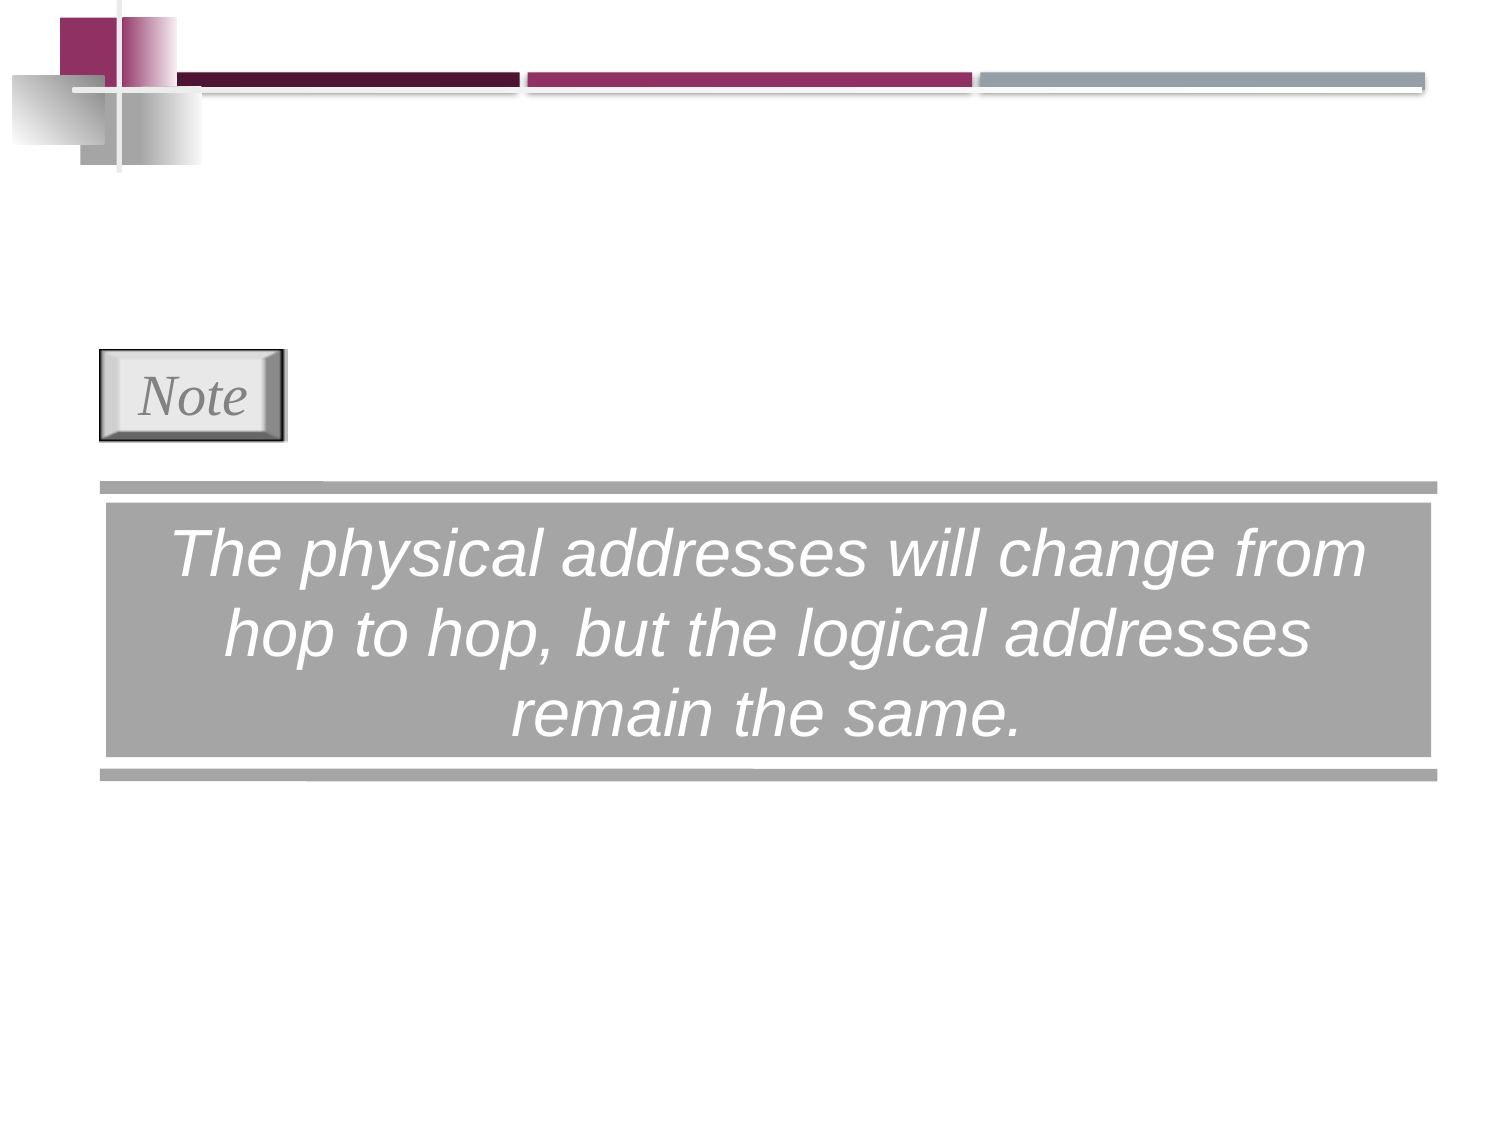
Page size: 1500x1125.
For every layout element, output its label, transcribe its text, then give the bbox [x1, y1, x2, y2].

text_box [60, 17, 116, 86]
text_box The physical addresses will change from hop to hop, but the logical addresses remain the same. [106, 502, 1432, 758]
text_box [122, 17, 177, 86]
text_box [116, 0, 122, 87]
text_box [116, 93, 122, 173]
text_box [80, 93, 116, 165]
text_box [72, 87, 1423, 93]
text_box [141, 93, 202, 165]
text_box [122, 93, 141, 165]
text_box [12, 75, 105, 145]
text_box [99, 349, 288, 444]
